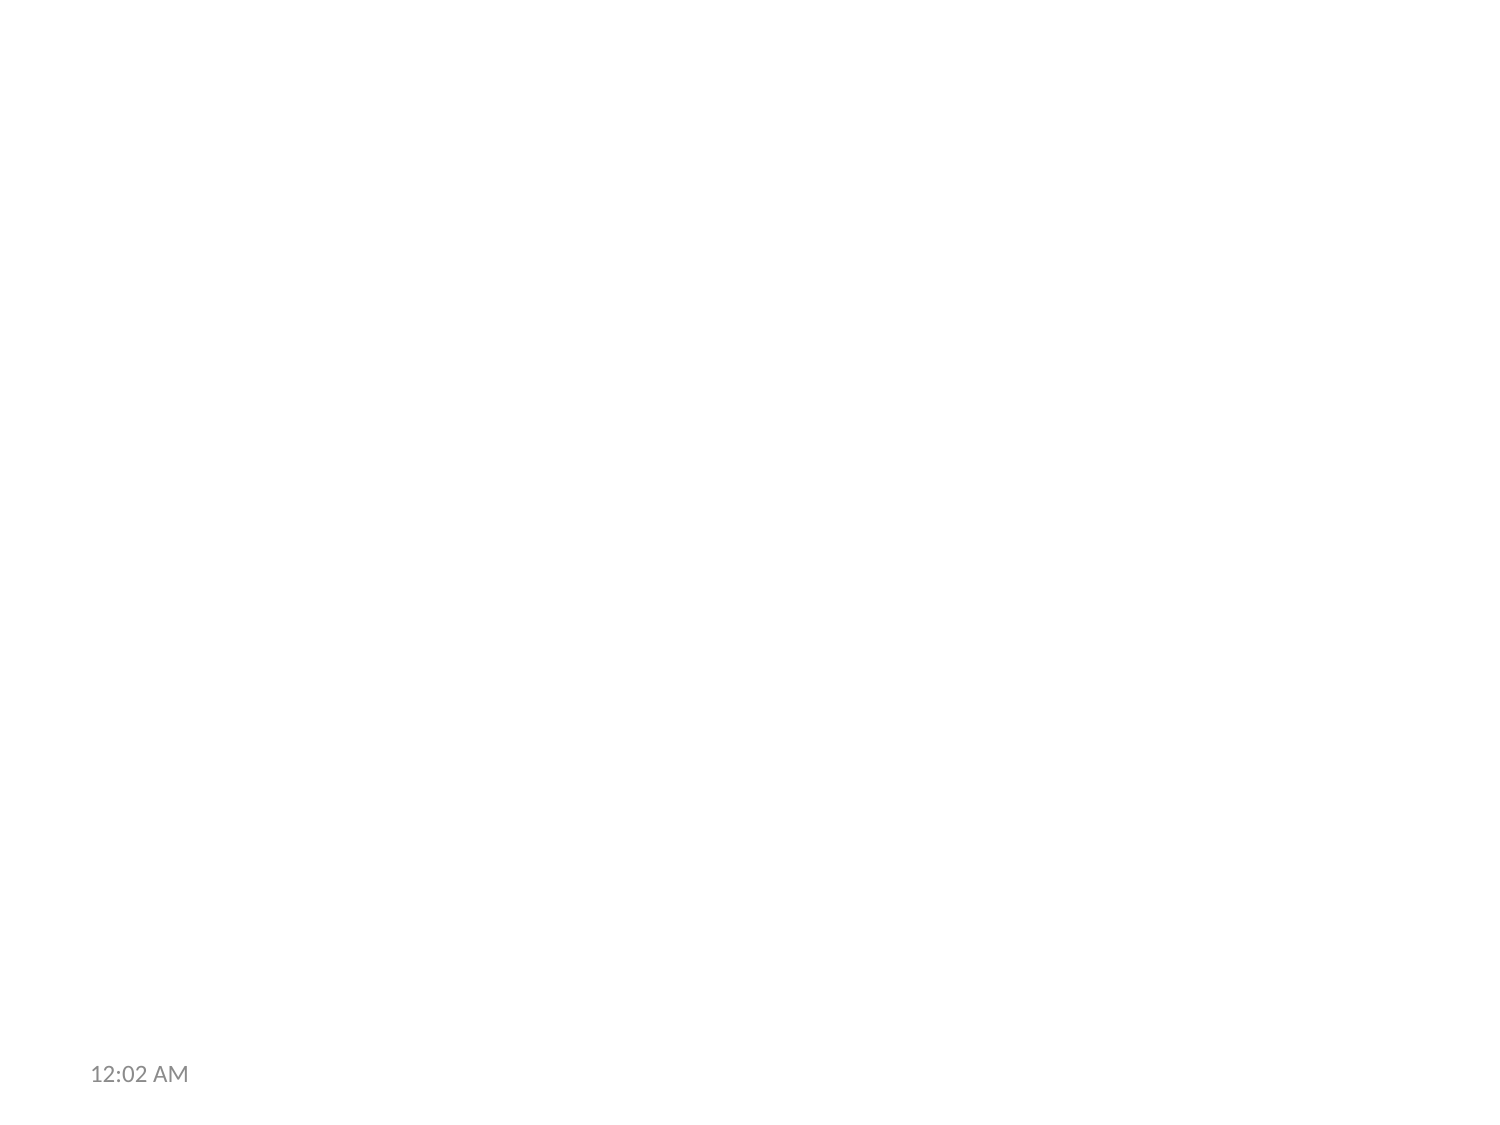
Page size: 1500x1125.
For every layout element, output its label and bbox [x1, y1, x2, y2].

slide_number [75, 1042, 425, 1103]
